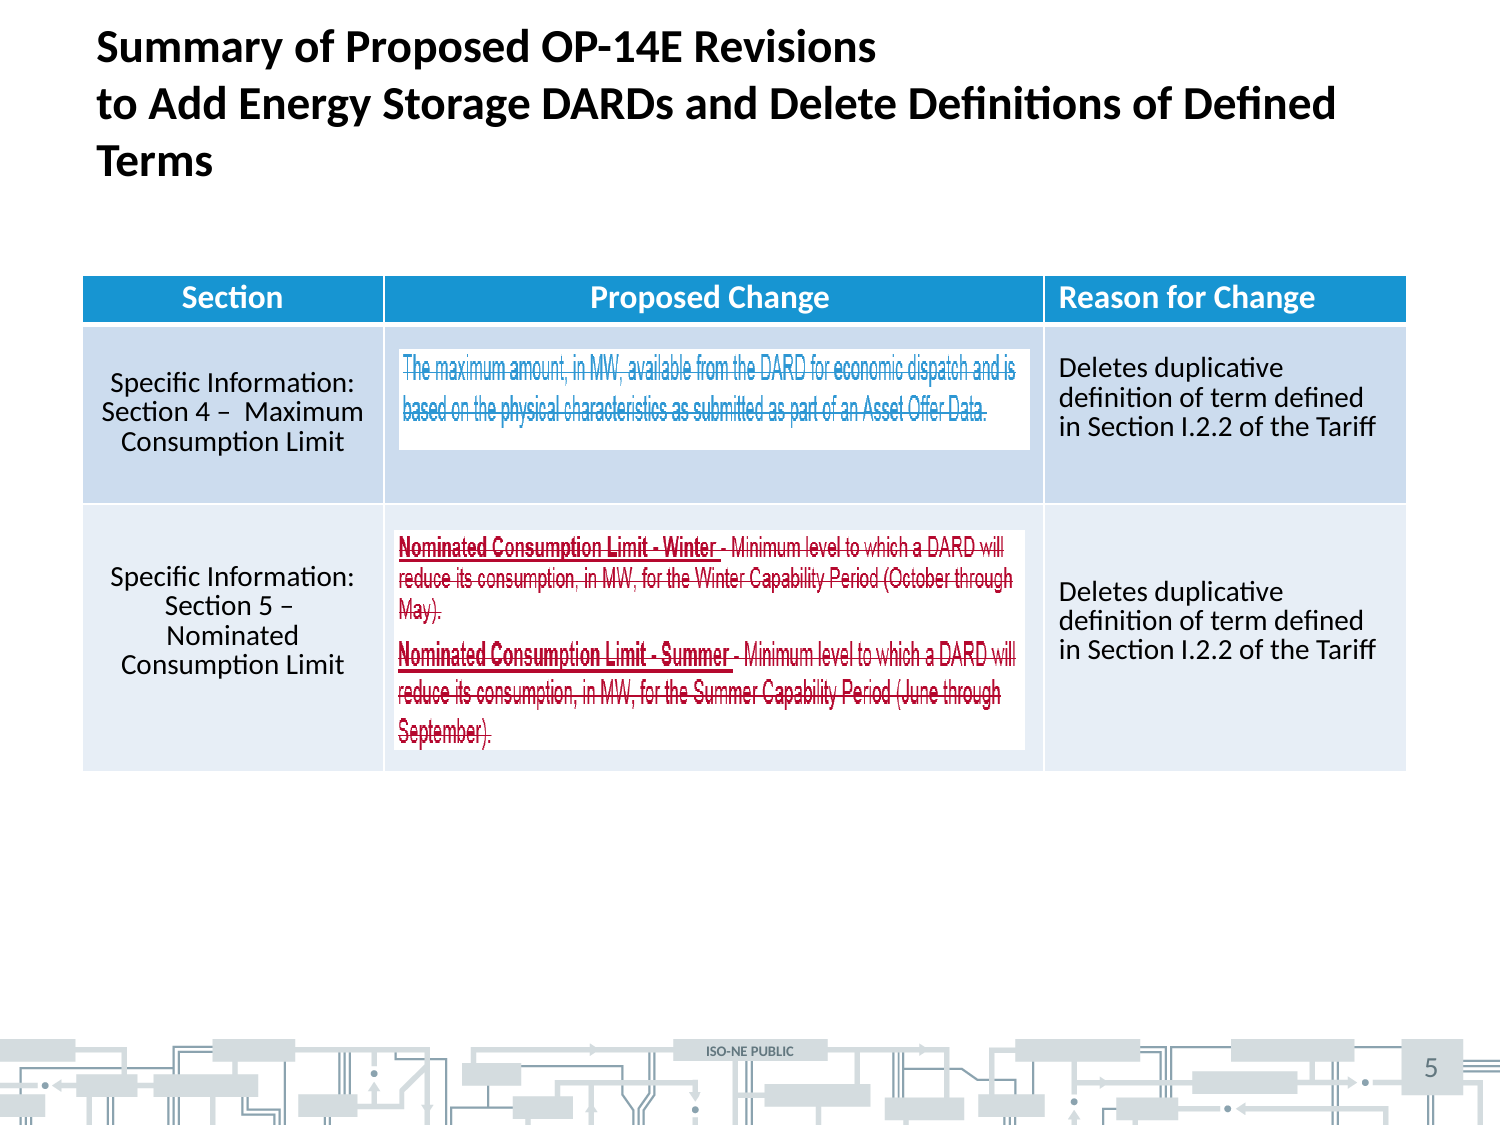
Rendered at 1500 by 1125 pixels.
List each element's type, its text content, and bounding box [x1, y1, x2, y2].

table_cell Specific Information: Section 5 – Nominated Consumption Limit [83, 505, 383, 771]
title Summary of Proposed OP-14E Revisions to Add Energy Storage DARDs and Delete Definitions of Defined Terms [81, 6, 1432, 195]
slide_number 5 [1400, 1044, 1463, 1088]
table_header Section [83, 276, 383, 322]
table_cell [385, 505, 1043, 771]
picture [394, 530, 1025, 750]
table_header Reason for Change [1045, 276, 1406, 322]
table_cell Deletes duplicative definition of term defined in Section I.2.2 of the Tariff [1045, 327, 1406, 503]
table_cell Deletes duplicative definition of term defined in Section I.2.2 of the Tariff [1045, 505, 1406, 771]
picture [399, 349, 1031, 451]
table_cell [385, 327, 1043, 503]
table_cell Specific Information: Section 4 – Maximum Consumption Limit [83, 327, 383, 503]
picture [0, 1031, 1500, 1125]
table_header Proposed Change [385, 276, 1043, 322]
